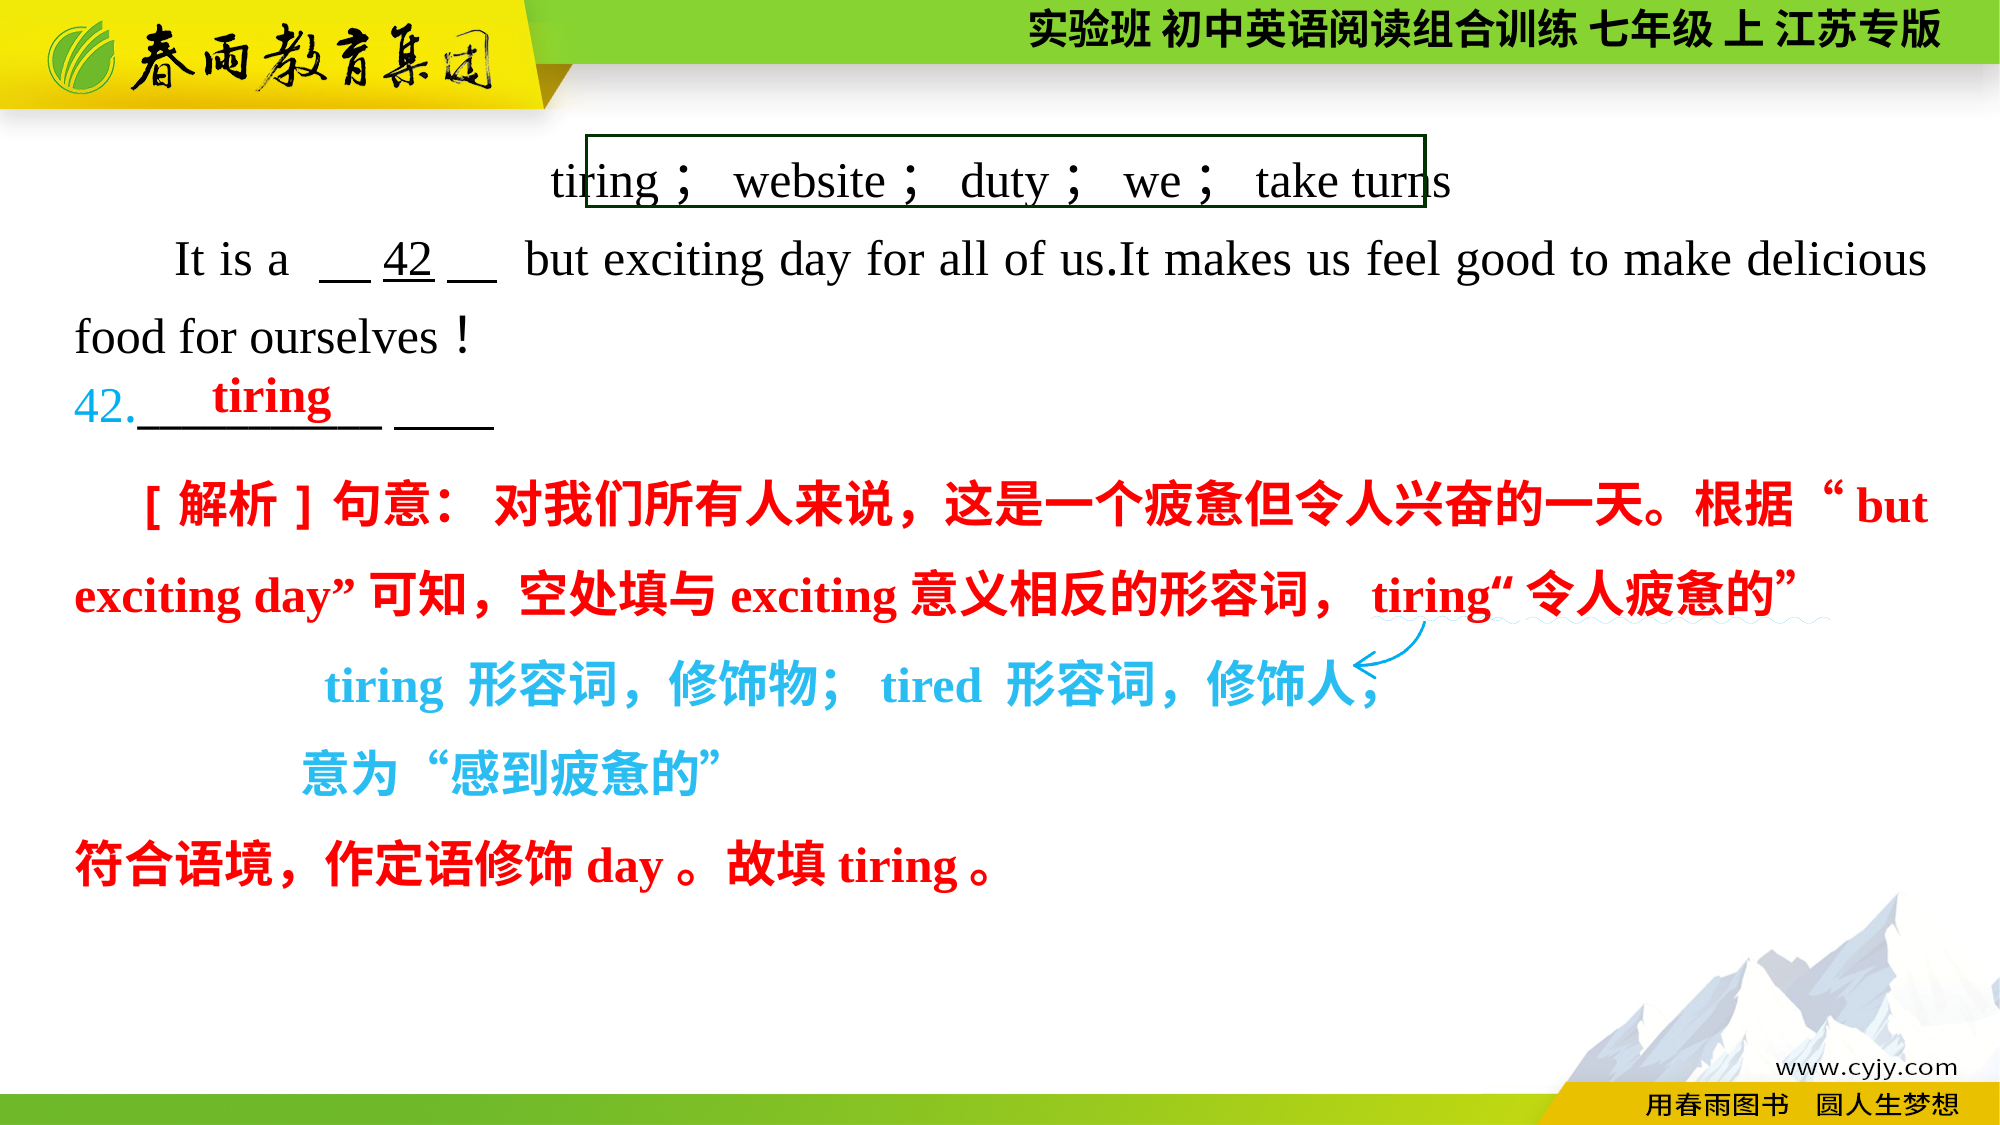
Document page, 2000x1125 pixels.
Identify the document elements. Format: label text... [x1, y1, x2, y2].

text_box tiring [197, 355, 347, 430]
text_box [解析]句意： 对我们所有人来说，这是一个疲惫但令人兴奋的一天。根据“but exciting day”可知，空处填与exciting意义相反的形容词，tiring“令人疲惫的” tiring 形容词，修饰物；tired 形容词，修饰人， 意为“感到疲惫的” 符合语境，作定语修饰day。故填tiring。 [59, 435, 1944, 901]
list tiring；website；duty；we；take turns It is a 42 but exciting day for all of us.It makes us feel good to make delicious food for ourselves！ [59, 122, 1944, 366]
picture [0, 0, 2000, 1125]
text_box [586, 135, 1426, 207]
text_box 42.___________ [59, 365, 1063, 435]
